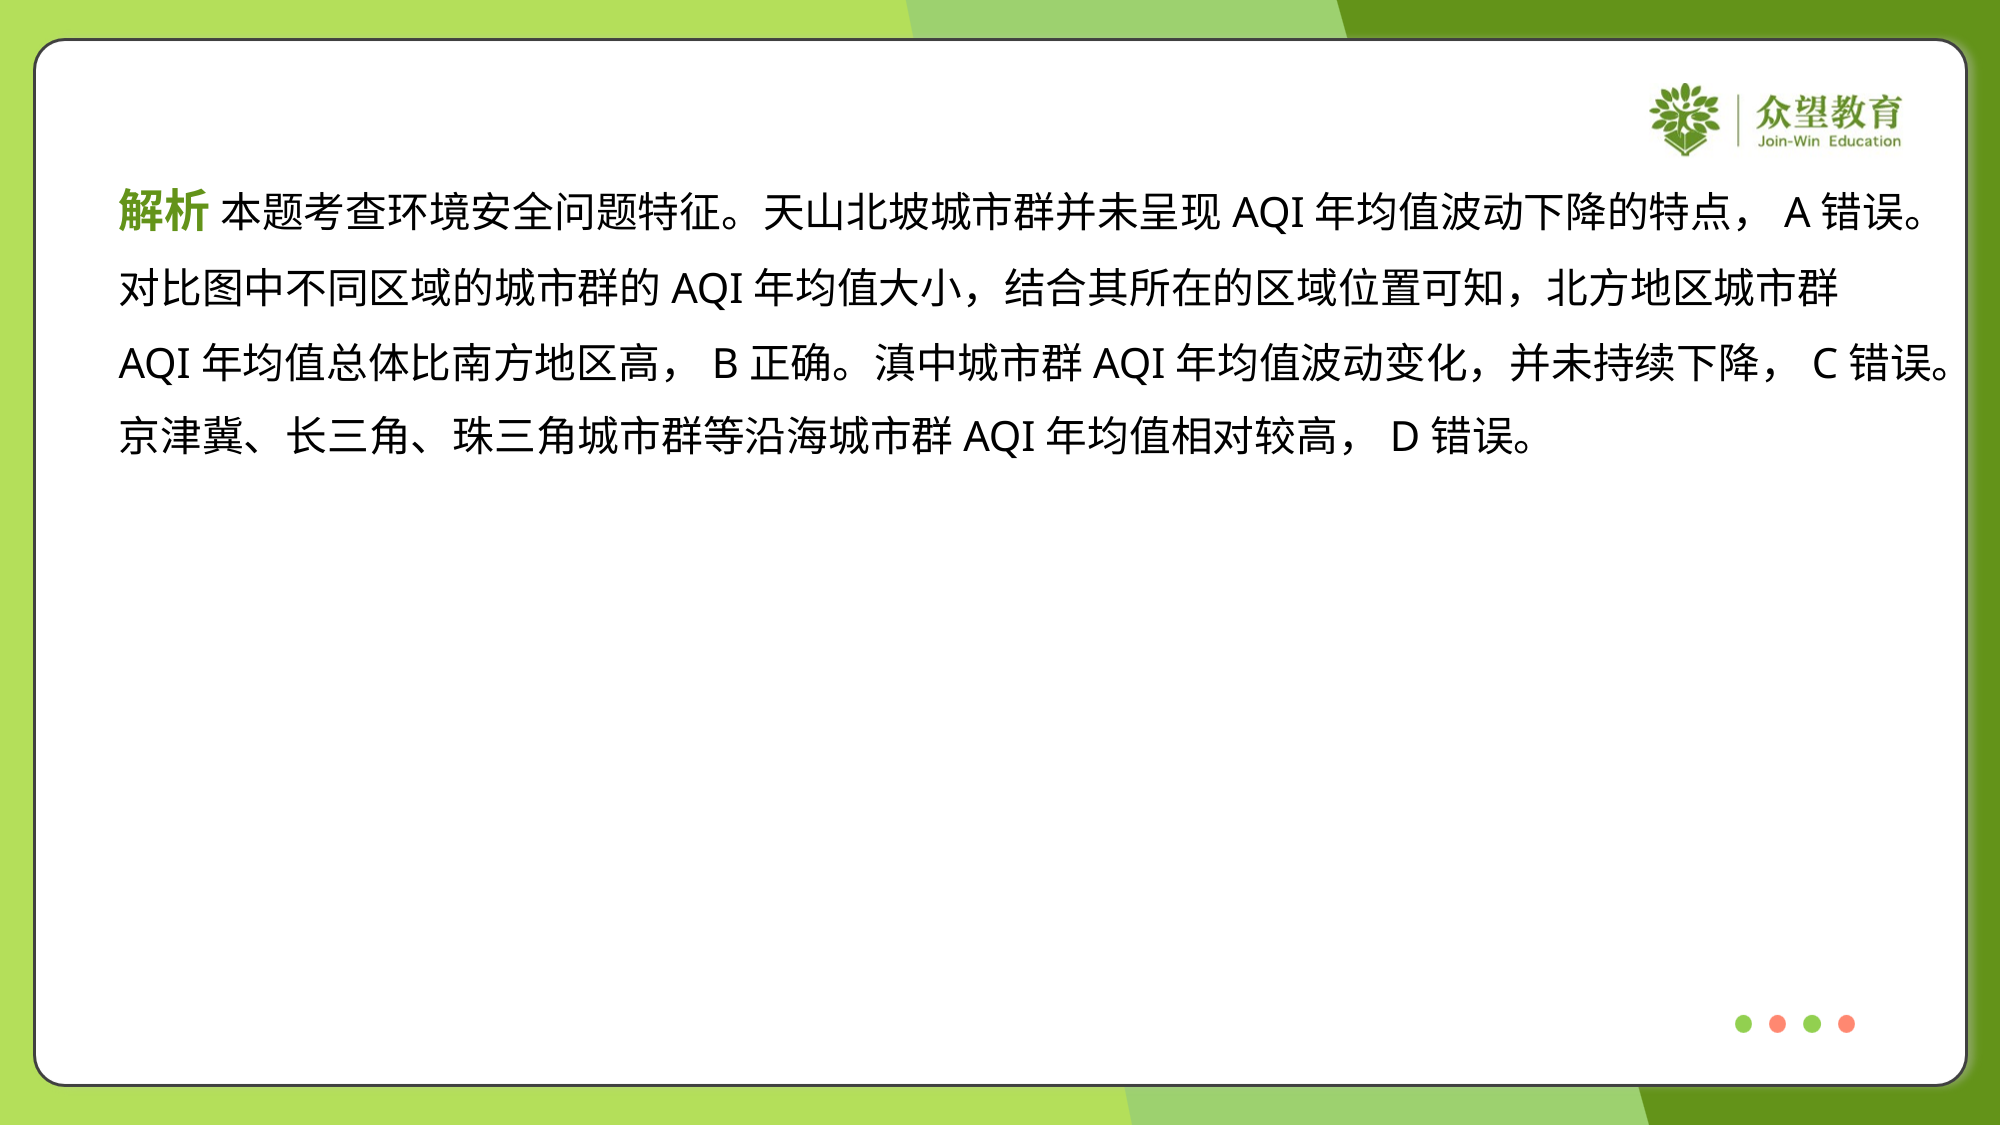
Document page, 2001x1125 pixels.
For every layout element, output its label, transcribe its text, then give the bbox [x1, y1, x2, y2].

text_box 解析 本题考查环境安全问题特征。天山北坡城市群并未呈现AQI年均值波动下降的特点，A错误。 对比图中不同区域的城市群的AQI年均值大小，结合其所在的区域位置可知，北方地区城市群 AQI年均值总体比南方地区高，B正确。滇中城市群AQI年均值波动变化，并未持续下降，C错误。 京津冀、长三角、珠三角城市群等沿海城市群AQI年均值相对较高，D错误。 [118, 159, 1883, 452]
picture [0, 0, 2000, 1125]
